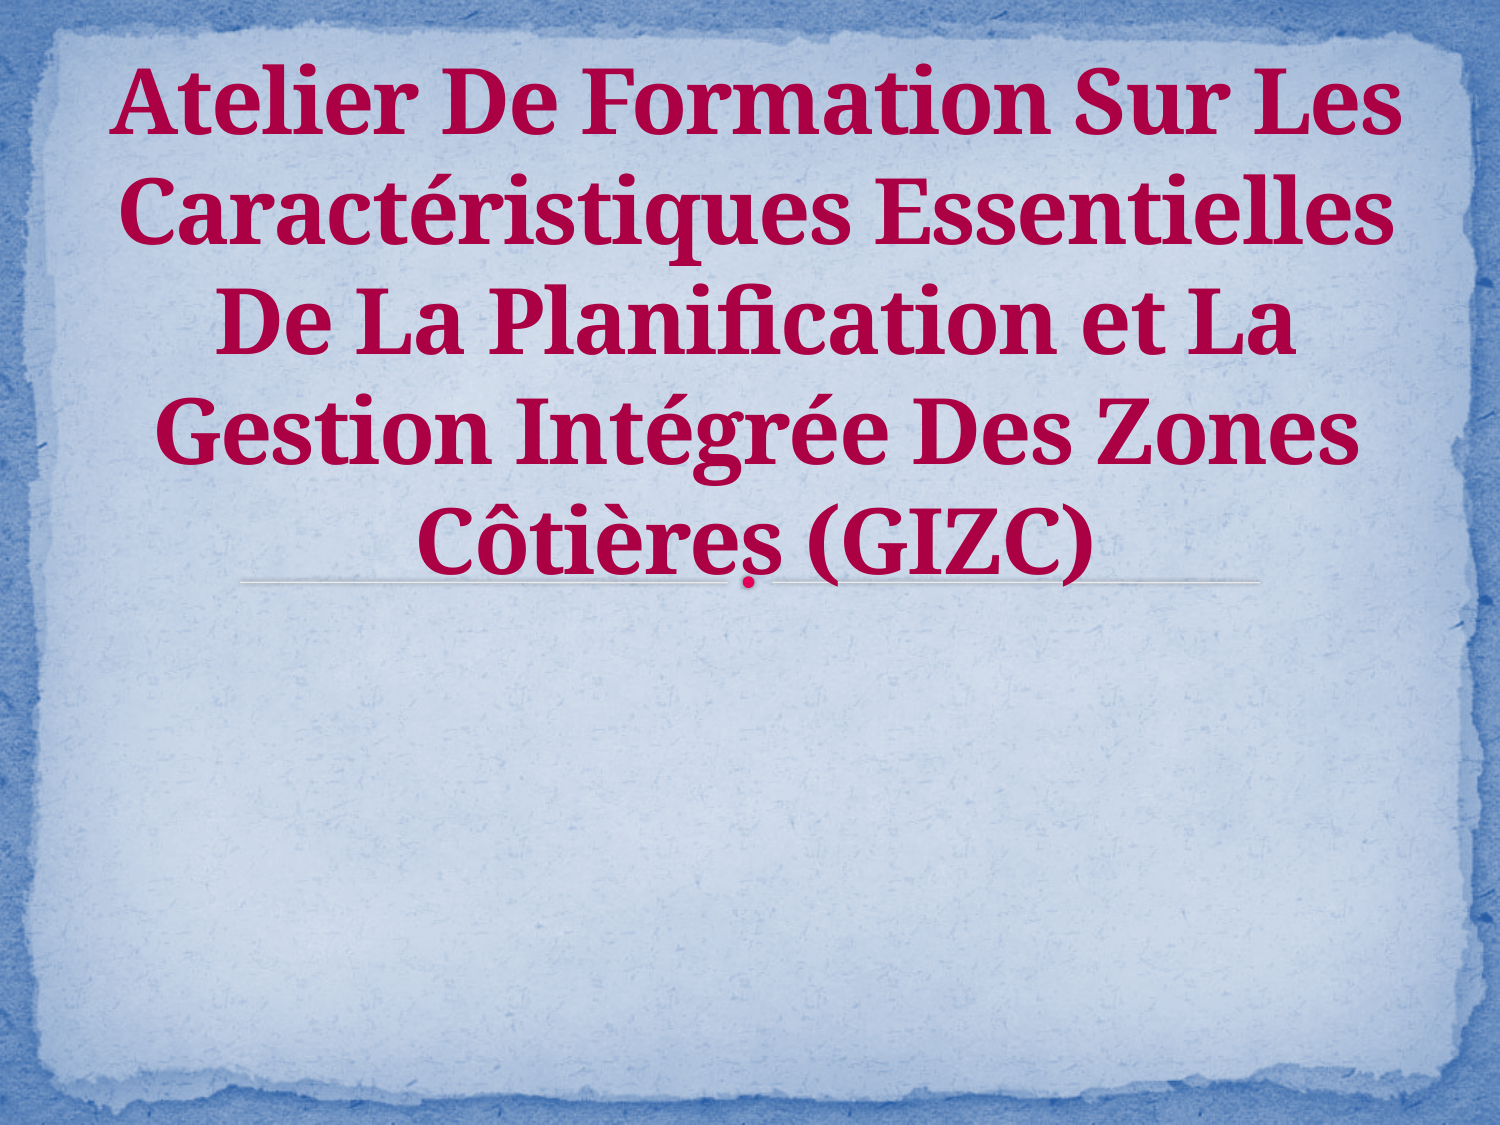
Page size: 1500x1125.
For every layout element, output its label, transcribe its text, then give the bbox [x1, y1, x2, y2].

title Atelier De Formation Sur Les Caractéristiques Essentielles De La Planification et La Gestion Intégrée Des Zones Côtières (GIZC) [74, 274, 1438, 600]
